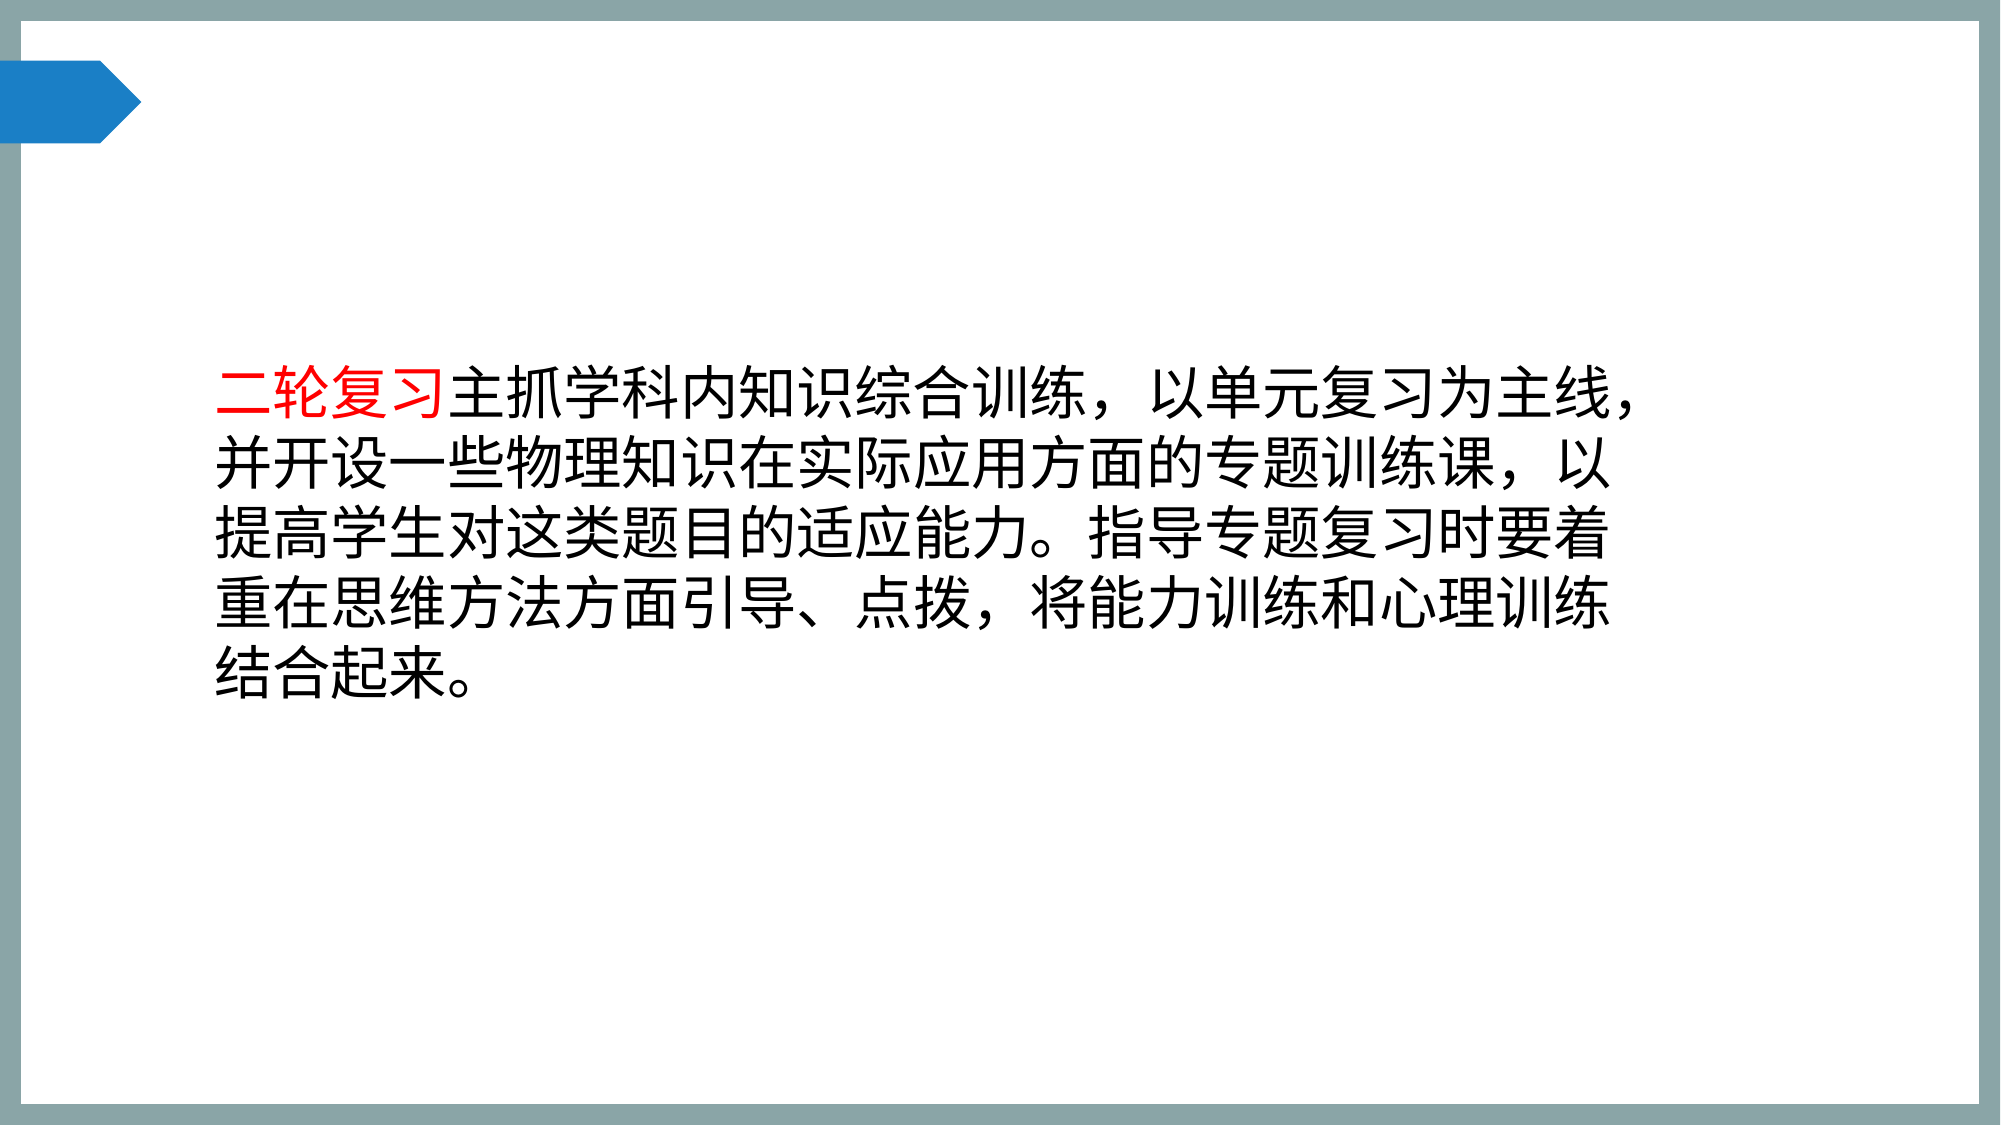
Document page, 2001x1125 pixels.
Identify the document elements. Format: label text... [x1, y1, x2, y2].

text_box 二轮复习主抓学科内知识综合训练，以单元复习为主线，并开设一些物理知识在实际应用方面的专题训练课，以提高学生对这类题目的适应能力。指导专题复习时要着重在思维方法方面引导、点拨，将能力训练和心理训练结合起来。 [199, 348, 1629, 714]
